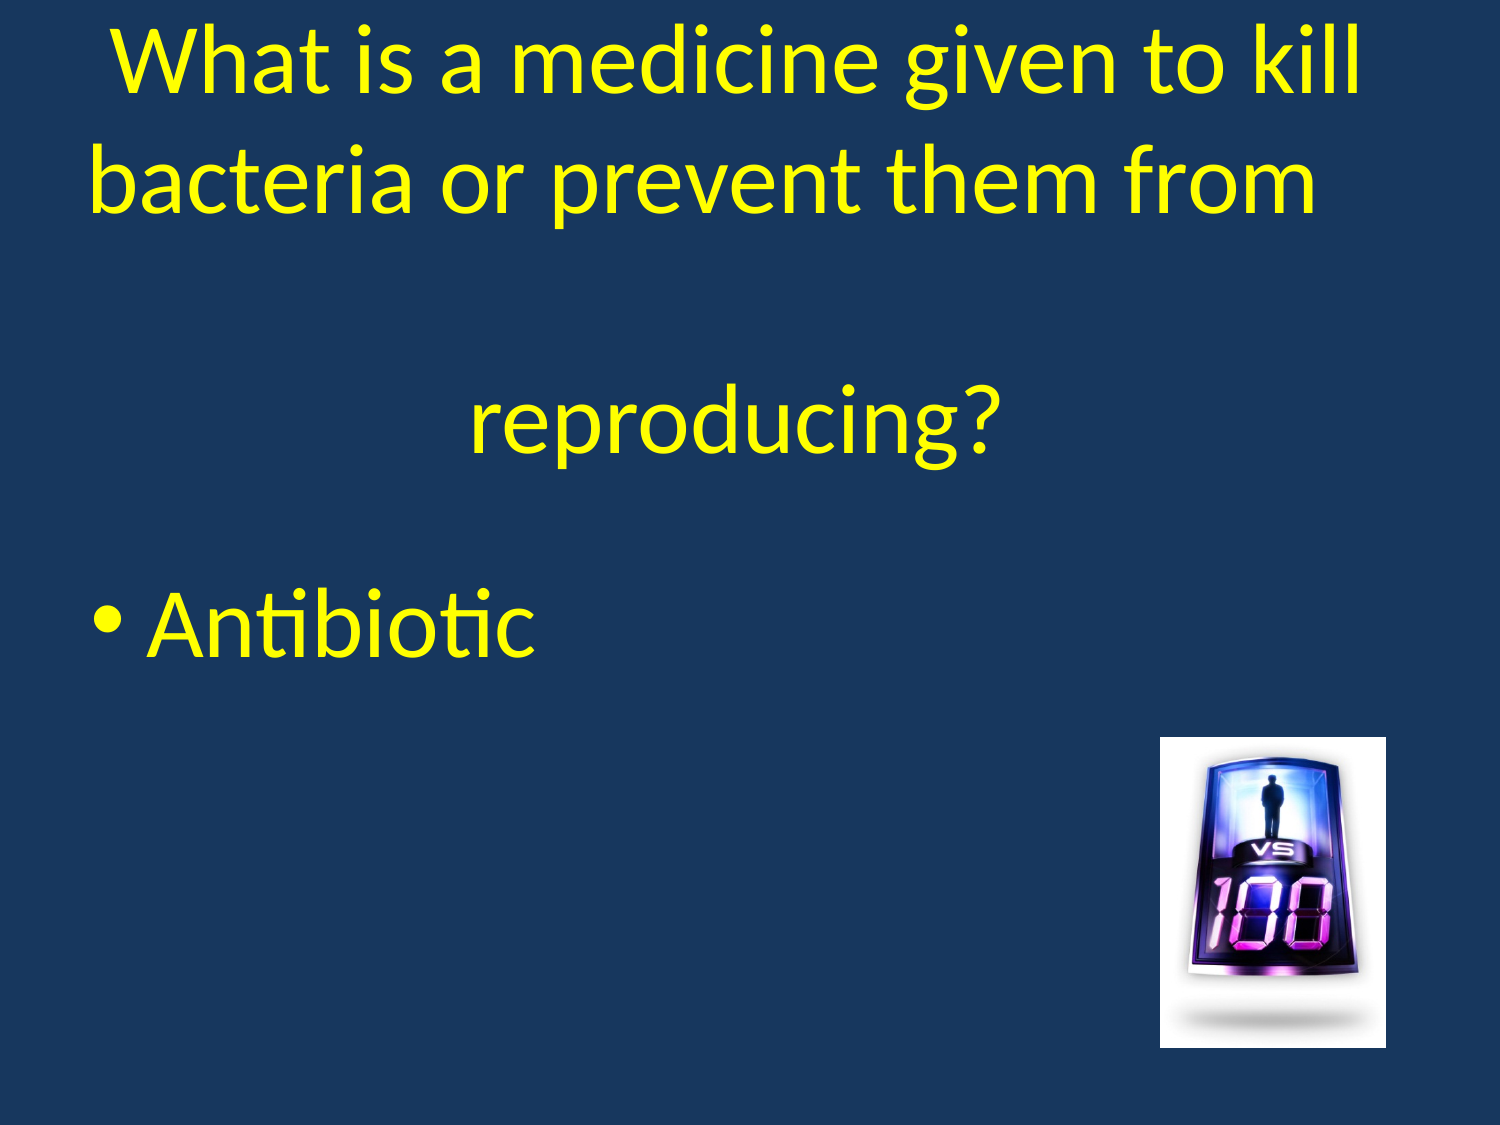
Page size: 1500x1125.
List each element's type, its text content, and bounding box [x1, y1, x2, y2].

picture [1160, 737, 1386, 1049]
title What is a medicine given to kill bacteria or prevent them from reproducing? [62, 200, 1413, 388]
list Antibiotic [75, 549, 1425, 725]
